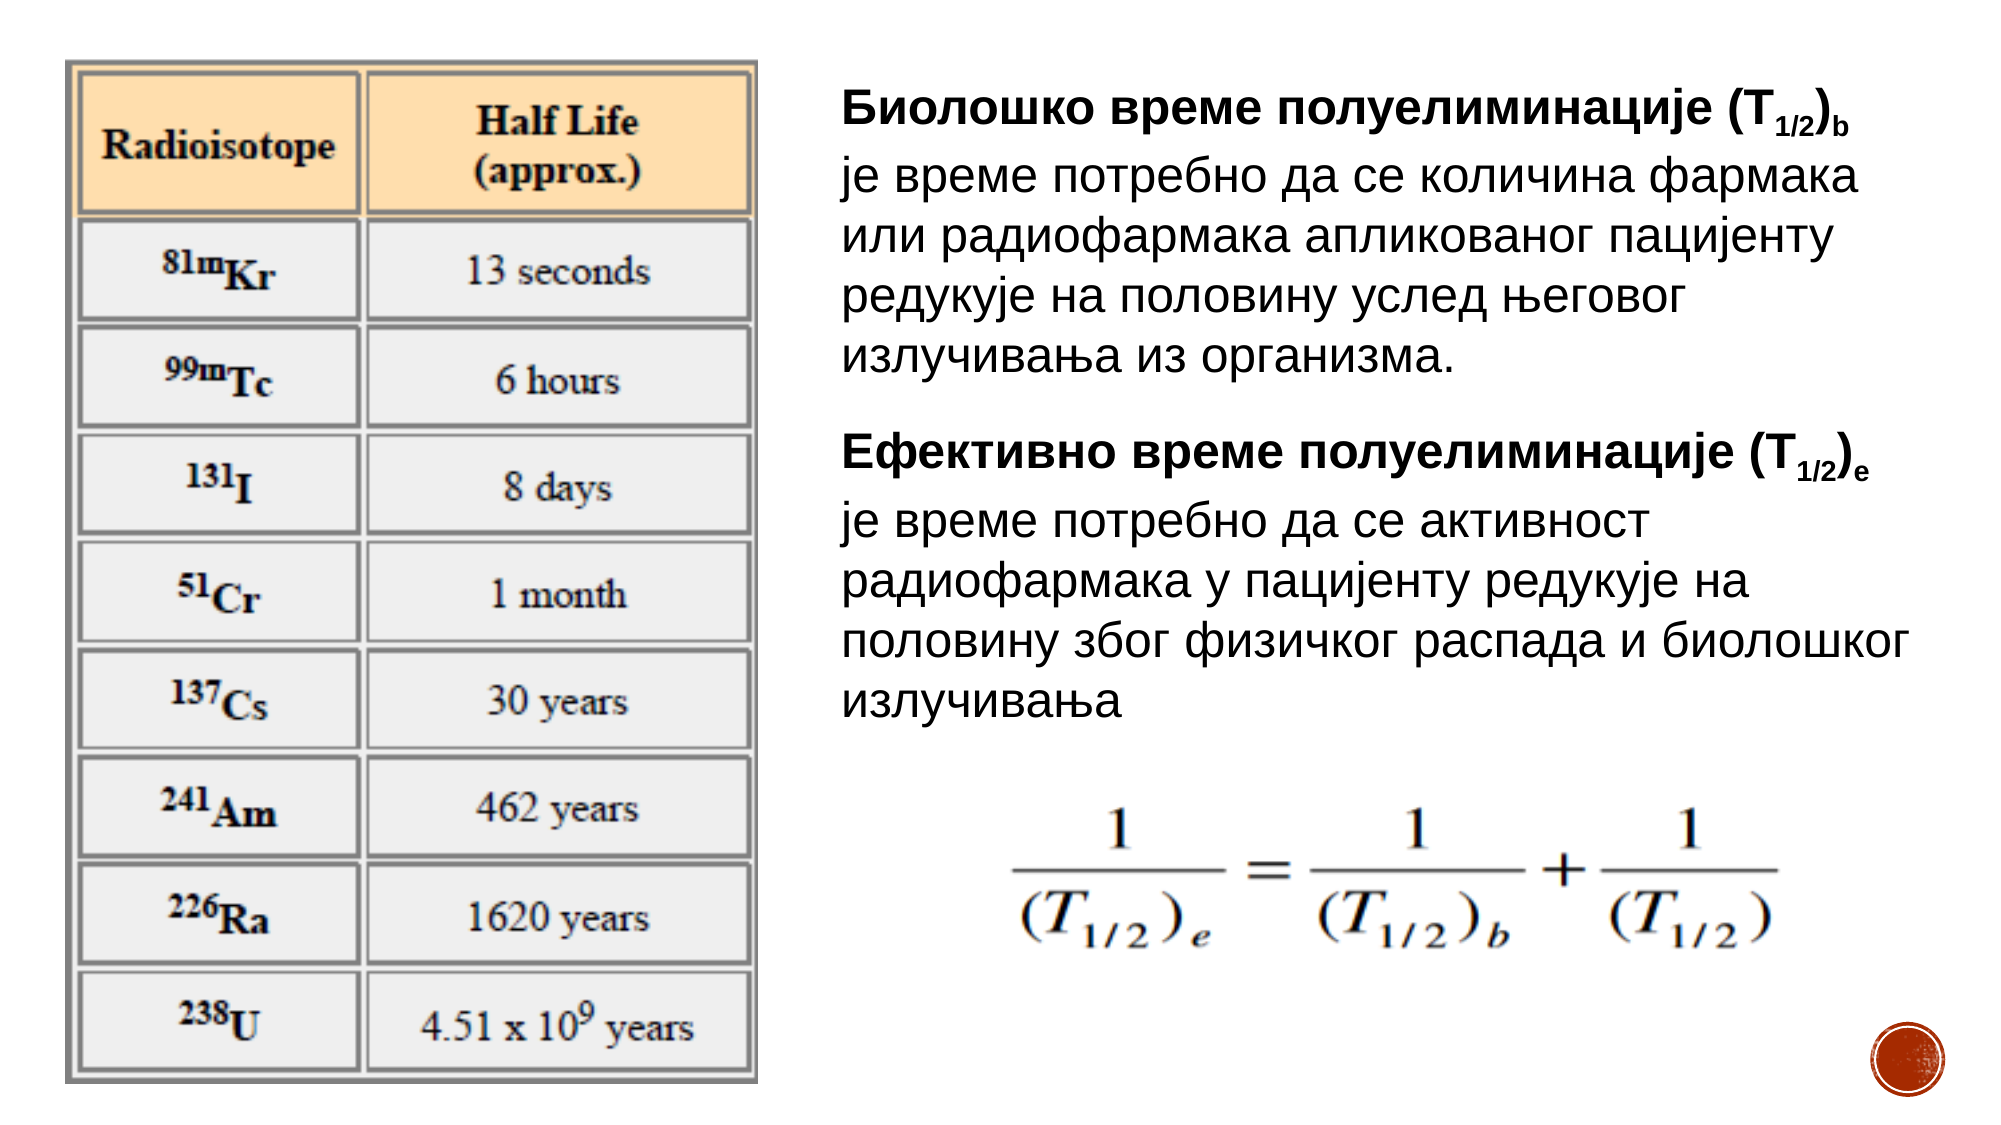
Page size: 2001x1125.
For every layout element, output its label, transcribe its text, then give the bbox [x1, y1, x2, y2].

text_box Биолошко време полуелиминације (Т1/2)b је време потребно да се количина фармака или радиофармака апликованог пацијенту редукује на половину услед његовог излучивања из организма. [829, 68, 1957, 389]
picture [909, 743, 1878, 1018]
picture [65, 58, 758, 1084]
text_box Ефективно време полуелиминације (Т1/2)е је време потребно да се активност радиофармака у пацијенту редукује на половину због физичког распада и биолошког излучивања [829, 413, 1992, 733]
